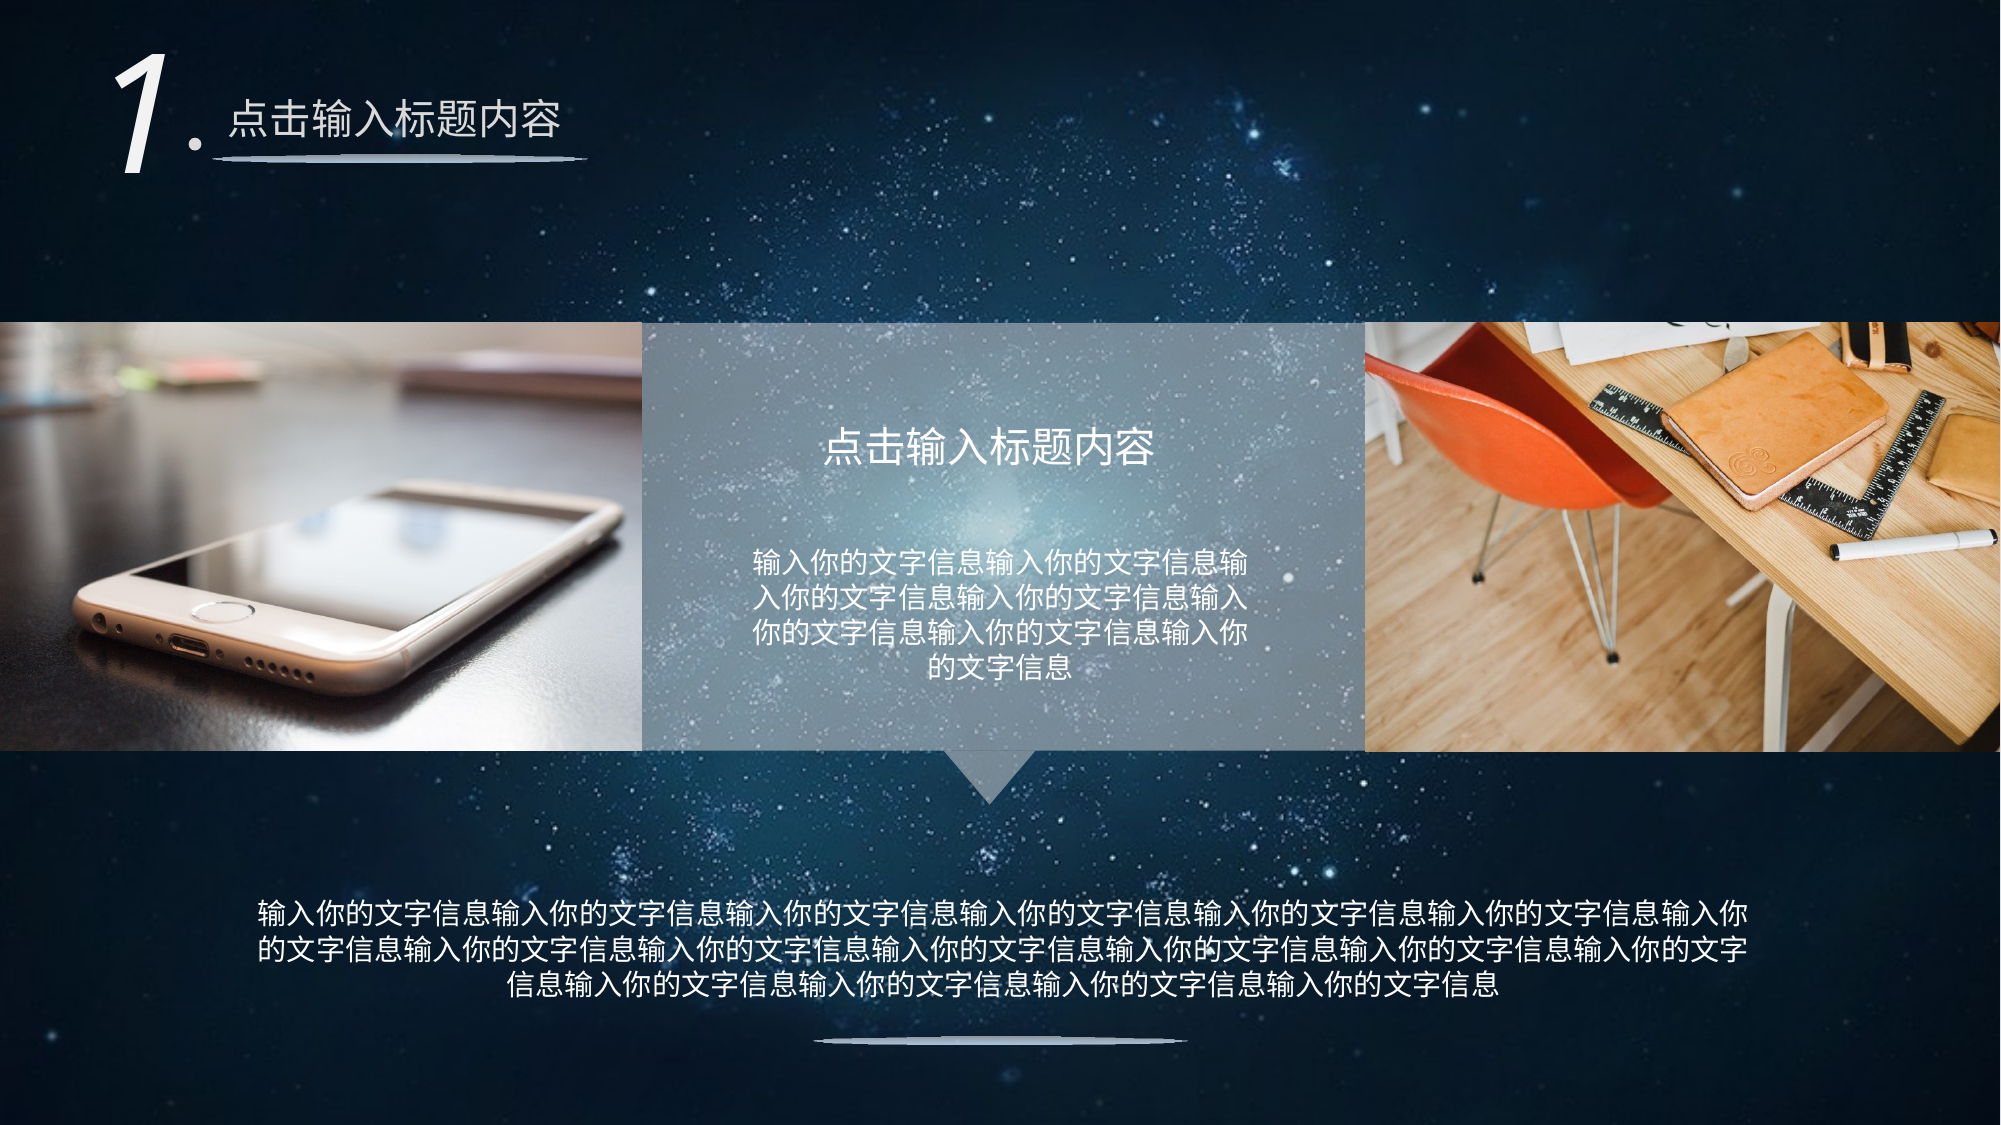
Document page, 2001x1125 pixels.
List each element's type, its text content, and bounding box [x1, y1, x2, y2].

text_box [640, 322, 1365, 752]
text_box [941, 749, 1038, 807]
text_box 输入你的文字信息输入你的文字信息输入你的文字信息输入你的文字信息输入你的文字信息输入你的文字信息输入你的文字信息 [725, 536, 1277, 692]
text_box [209, 153, 591, 164]
text_box [199, 137, 203, 151]
text_box 点击输入标题内容 [807, 413, 1172, 479]
text_box 点击输入标题内容 [212, 85, 577, 151]
text_box 输入你的文字信息输入你的文字信息输入你的文字信息输入你的文字信息输入你的文字信息输入你的文字信息输入你的文字信息输入你的文字信息输入你的文字信息输入你的文字信息输入你的文字信息输入你的文字信息输入你的文字信息输入你的文字信息输入你的文字信息输入你的文字信息输入你的文字信息 [232, 888, 1774, 1009]
picture [0, 0, 2001, 1125]
text_box 1 [76, 0, 199, 215]
text_box [810, 1035, 1192, 1046]
